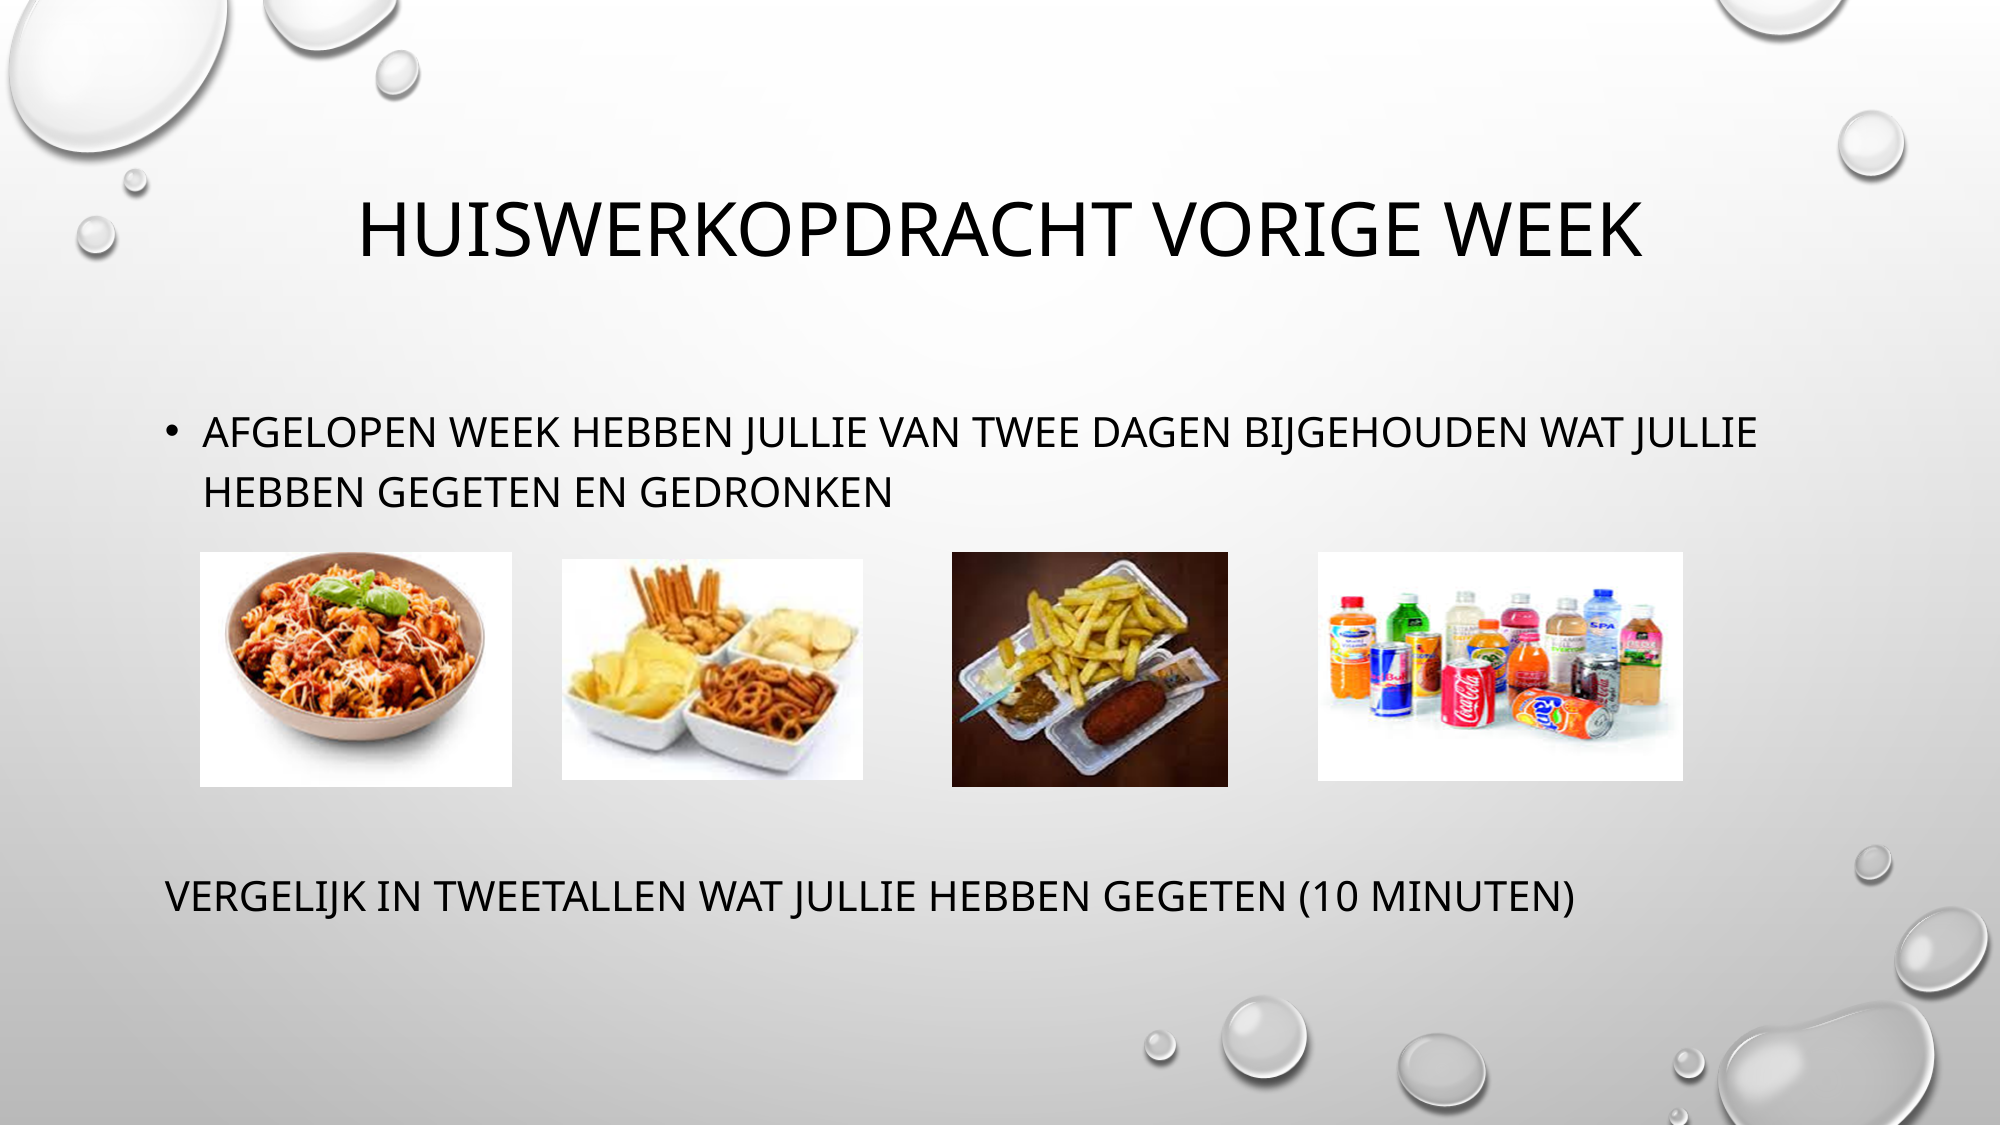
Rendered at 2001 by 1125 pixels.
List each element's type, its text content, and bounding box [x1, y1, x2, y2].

list Afgelopen week hebben jullie van twee dagen bijgehouden wat jullie hebben gegeten en gedronken Vergelijk in tweetallen wat jullie hebben gegeten (10 minuten) [149, 388, 1850, 1081]
picture [0, 0, 2000, 1125]
title Huiswerkopdracht vorige week [149, 101, 1851, 364]
